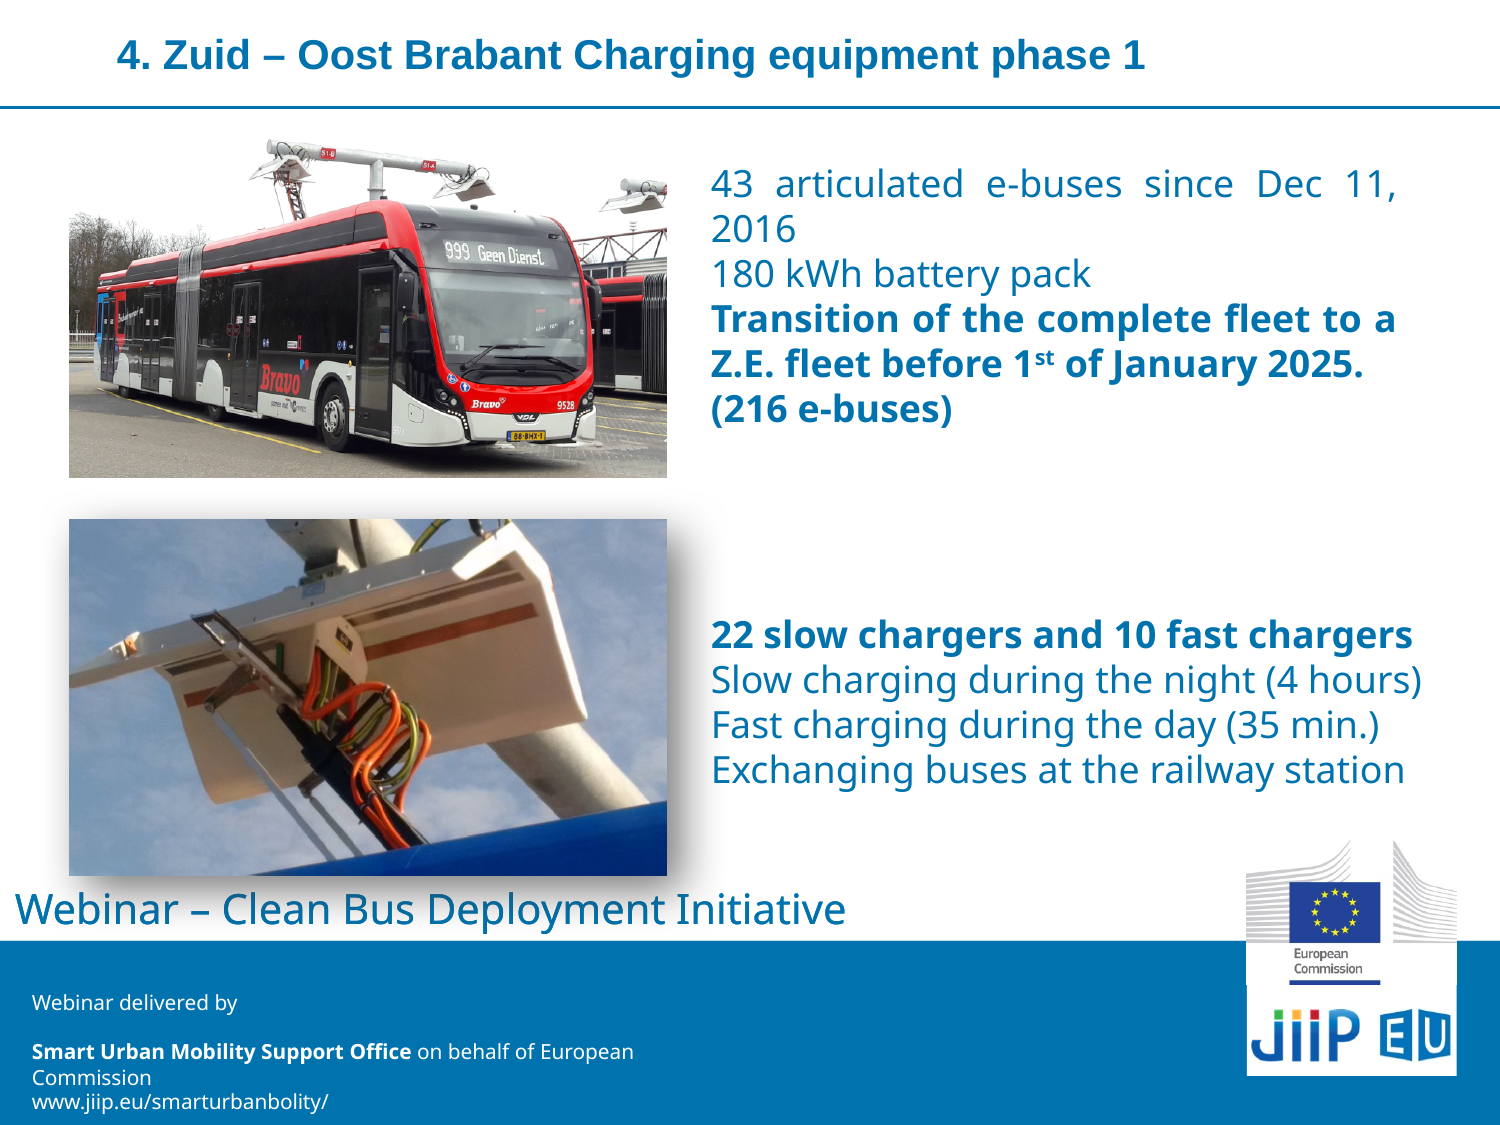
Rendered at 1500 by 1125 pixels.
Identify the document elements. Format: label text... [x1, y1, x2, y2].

text_box Webinar – Clean Bus Deployment Initiative [0, 875, 918, 941]
text_box 4. Zuid – Oost Brabant Charging equipment phase 1 [102, 20, 1398, 86]
text_box [0, 940, 1500, 1125]
picture [69, 127, 667, 478]
picture [1246, 839, 1457, 985]
text_box Webinar delivered by Smart Urban Mobility Support Office on behalf of European Commission www.jiip.eu/smarturbanbolity/ [17, 981, 750, 1122]
picture [1251, 1009, 1360, 1063]
text_box [1246, 940, 1458, 1077]
picture [69, 519, 667, 876]
text_box 43 articulated e-buses since Dec 11, 2016 180 kWh battery pack Transition of the complete fleet to a Z.E. fleet before 1st of January 2025. (216 e-buses) [621, 144, 1413, 495]
text_box 22 slow chargers and 10 fast chargers Slow charging during the night (4 hours) Fast charging during the day (35 min.) Exchanging buses at the railway station [621, 522, 1458, 879]
picture [1369, 1009, 1455, 1063]
